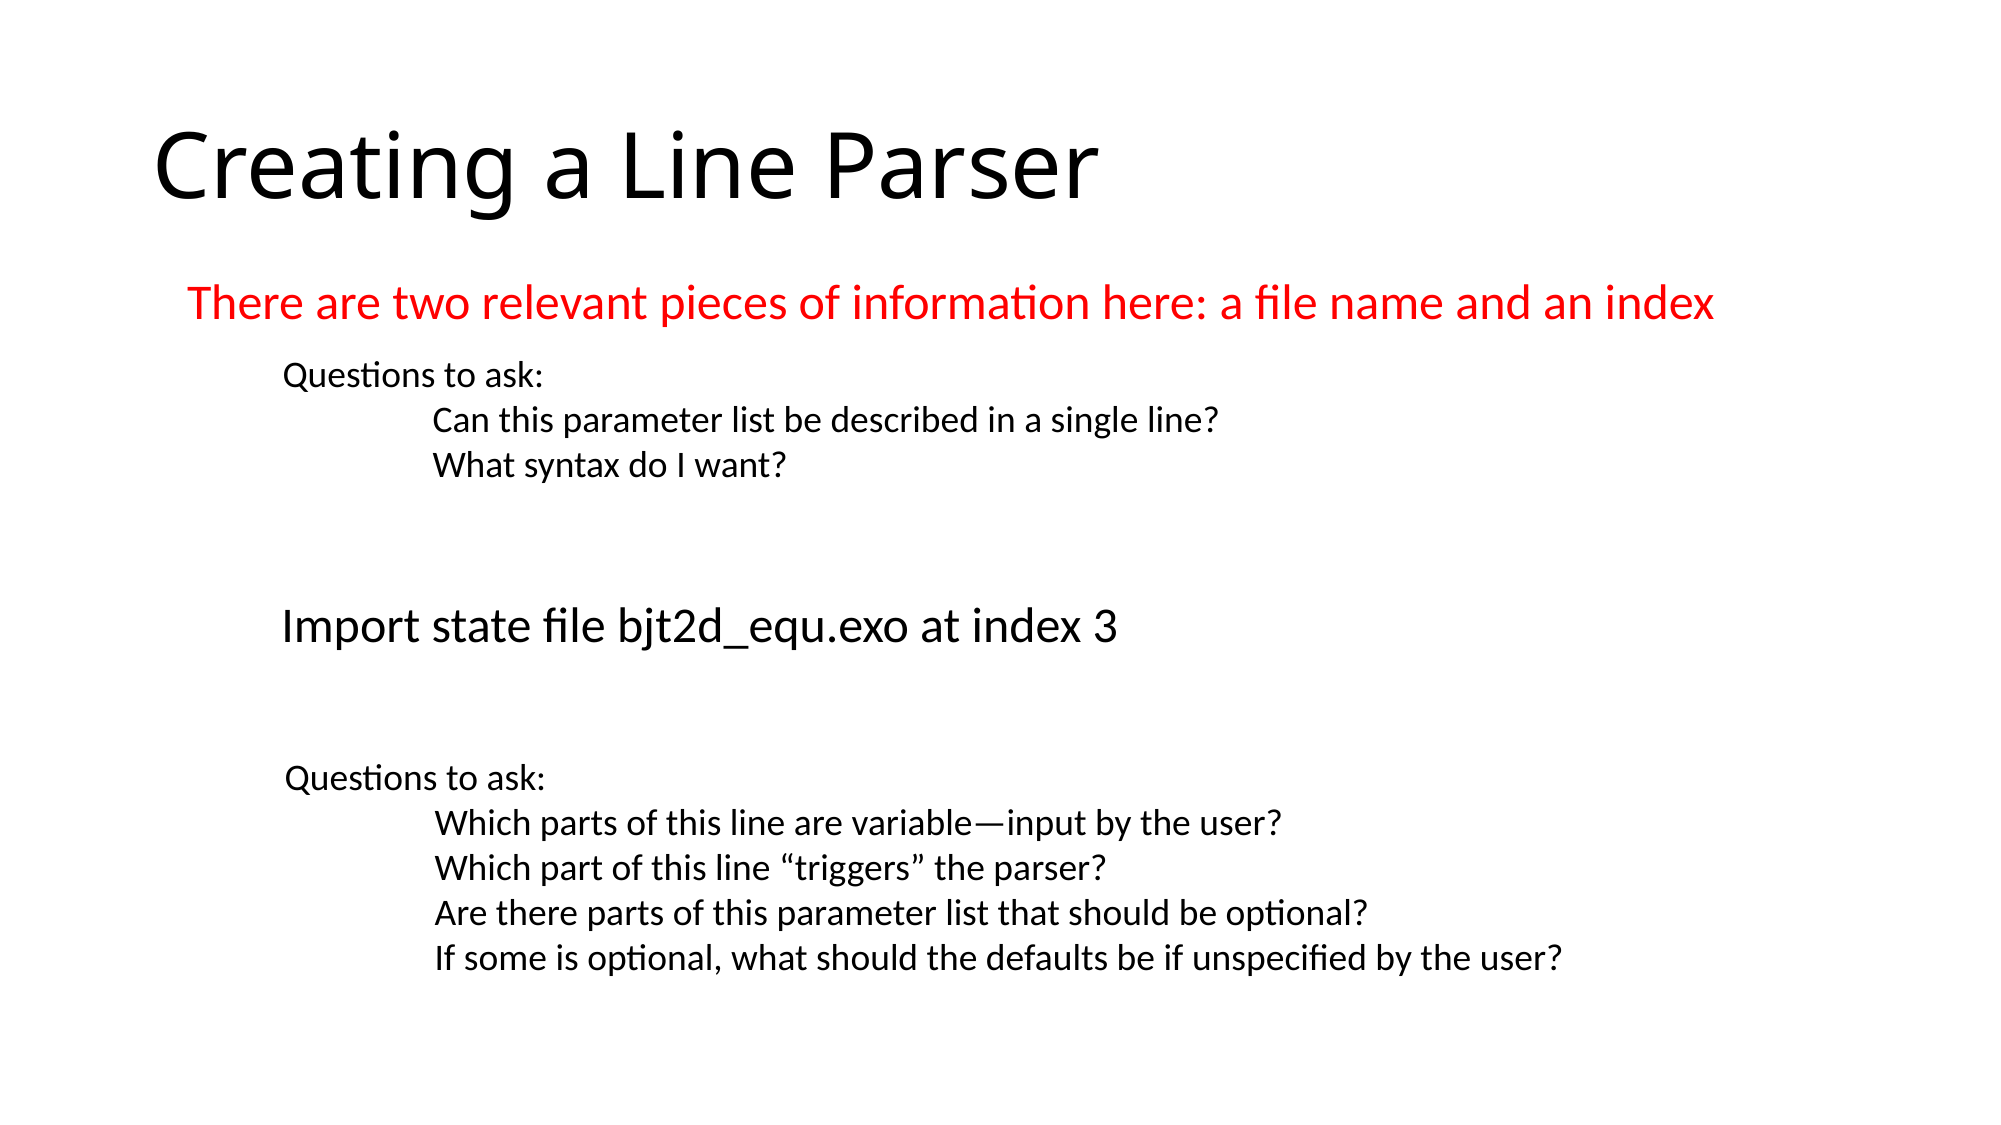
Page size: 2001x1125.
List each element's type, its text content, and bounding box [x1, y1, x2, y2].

text_box Questions to ask: Which parts of this line are variable—input by the user? Which part of this line “triggers” the parser? Are there parts of this parameter list that should be optional? If some is optional, what should the defaults be if unspecified by the user? [269, 745, 1581, 986]
text_box Import state file bjt2d_equ.exo at index 3 [266, 585, 1134, 661]
text_box Questions to ask: Can this parameter list be described in a single line? What syntax do I want? [267, 342, 1236, 493]
title Creating a Line Parser [137, 59, 1863, 278]
text_box There are two relevant pieces of information here: a file name and an index [172, 261, 1731, 337]
